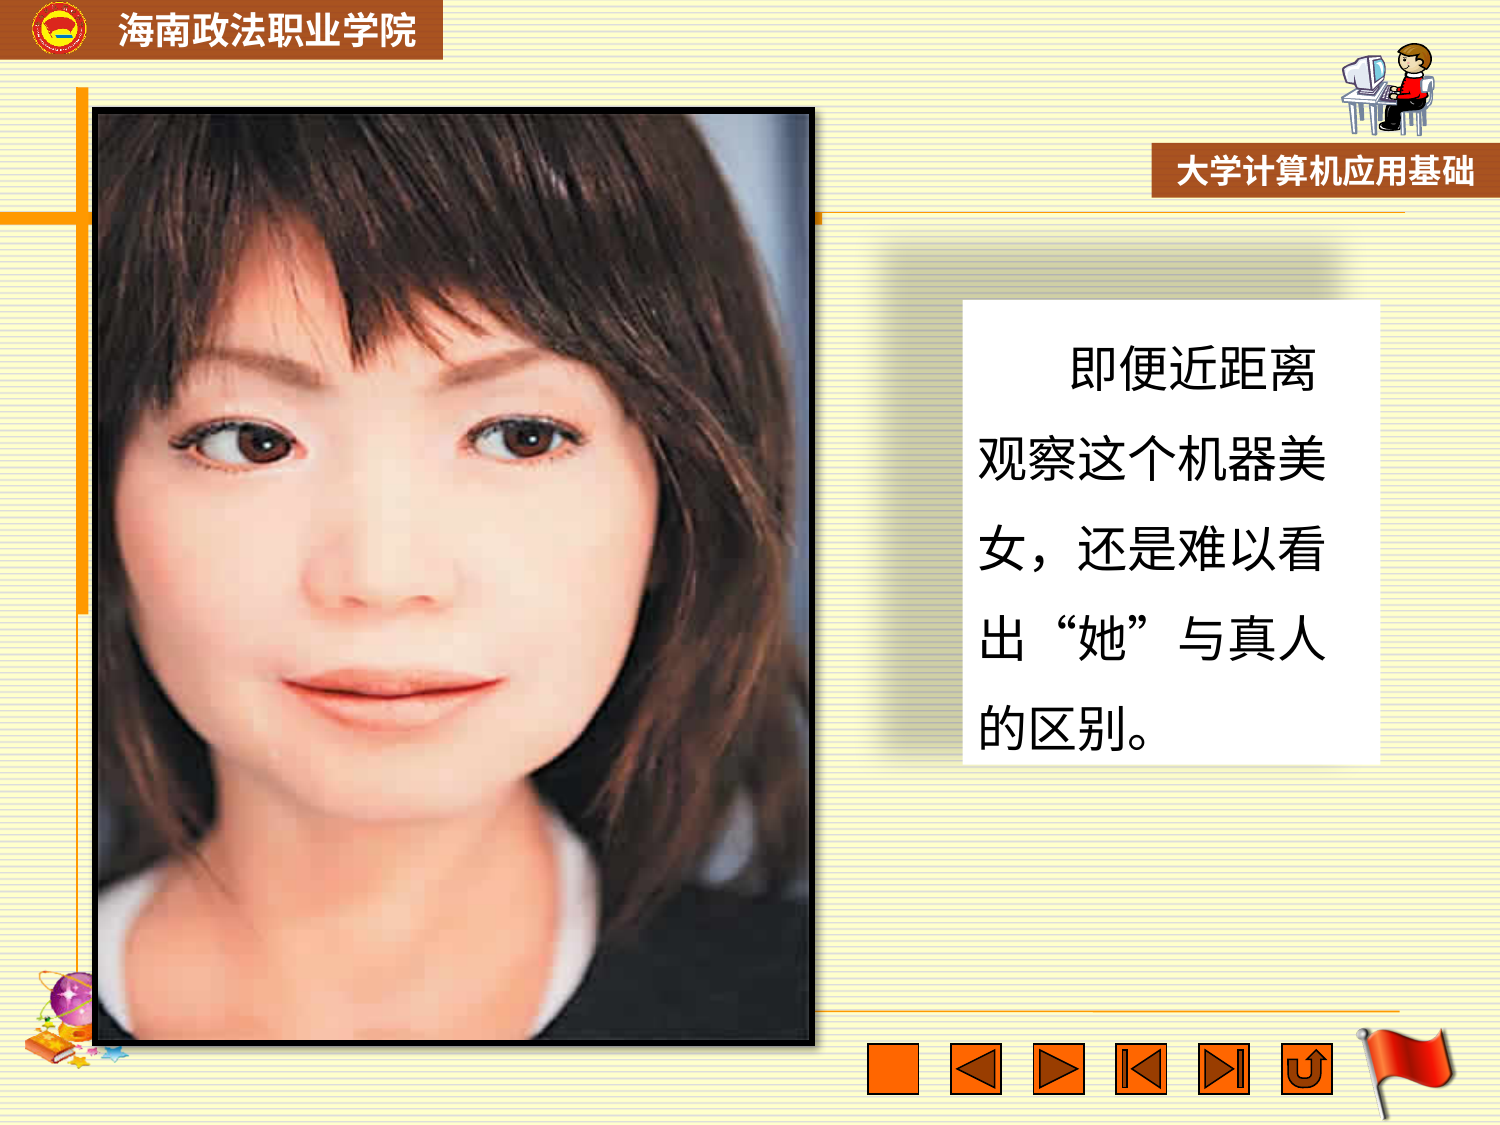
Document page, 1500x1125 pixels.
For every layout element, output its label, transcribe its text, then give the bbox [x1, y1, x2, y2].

text_box 即便近距离观察这个机器美女，还是难以看出“她”与真人的区别。 [962, 299, 1381, 766]
picture [0, 0, 1500, 1125]
picture [97, 113, 810, 1041]
